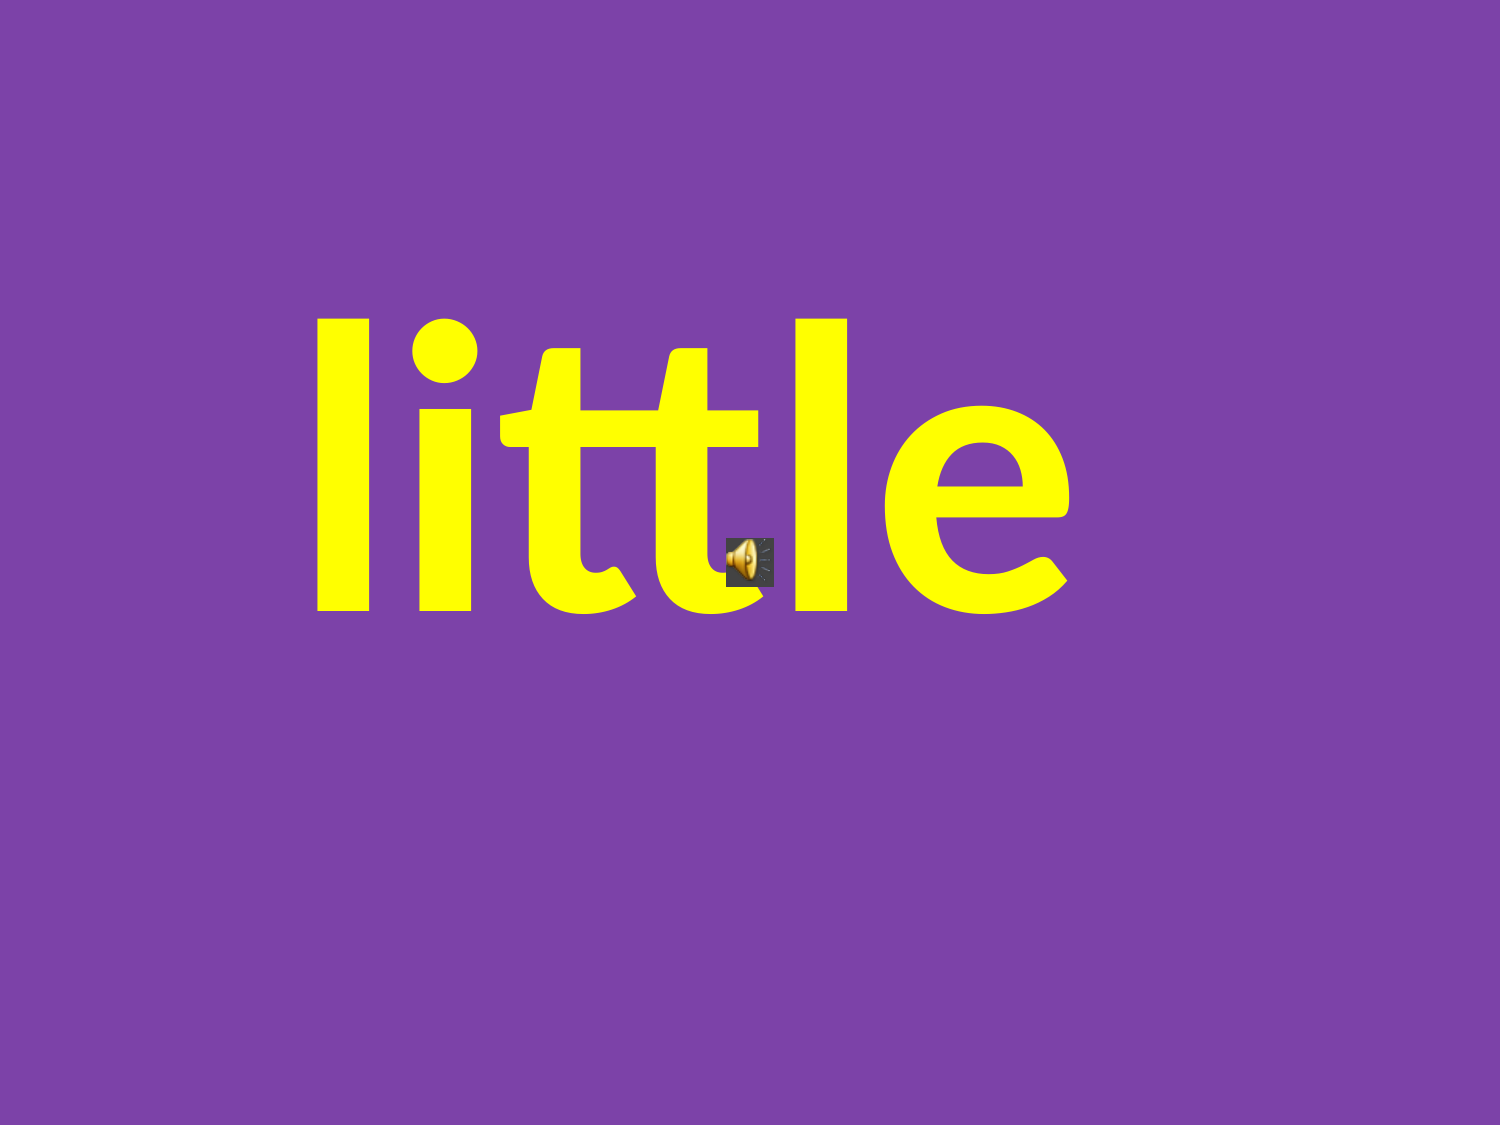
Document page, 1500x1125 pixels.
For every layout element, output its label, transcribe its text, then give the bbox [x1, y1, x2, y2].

text_box little [187, 187, 1188, 703]
picture [724, 537, 776, 588]
